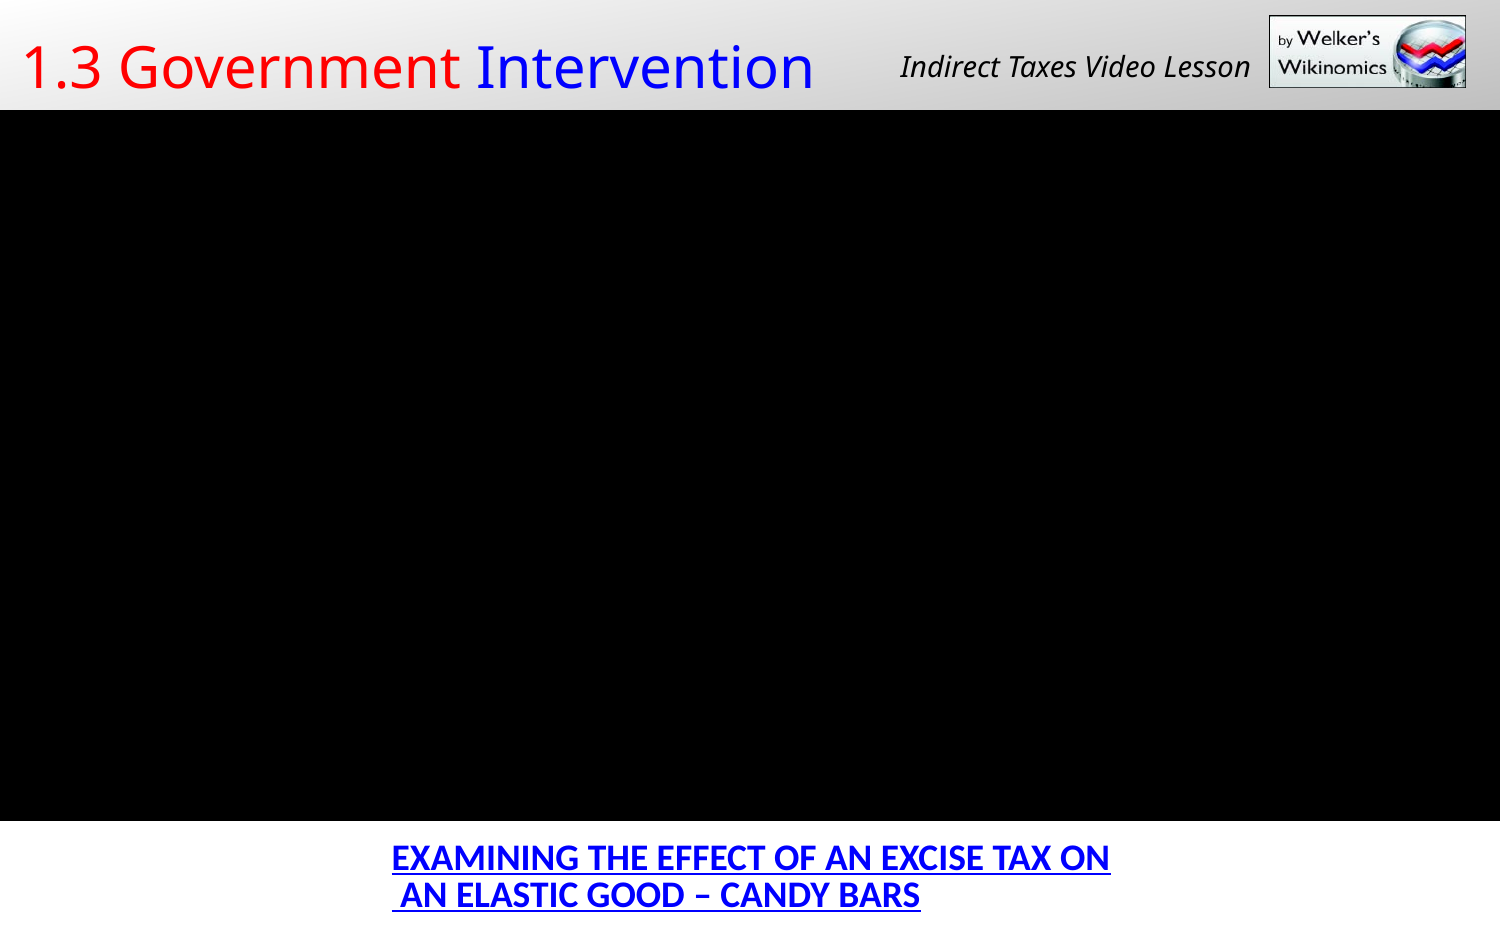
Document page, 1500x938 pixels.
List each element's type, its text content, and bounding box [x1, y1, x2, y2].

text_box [0, 109, 1500, 823]
text_box EXAMINING THE EFFECT OF AN EXCISE TAX ON AN ELASTIC GOOD – CANDY BARS [376, 831, 1127, 885]
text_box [0, 0, 1500, 108]
